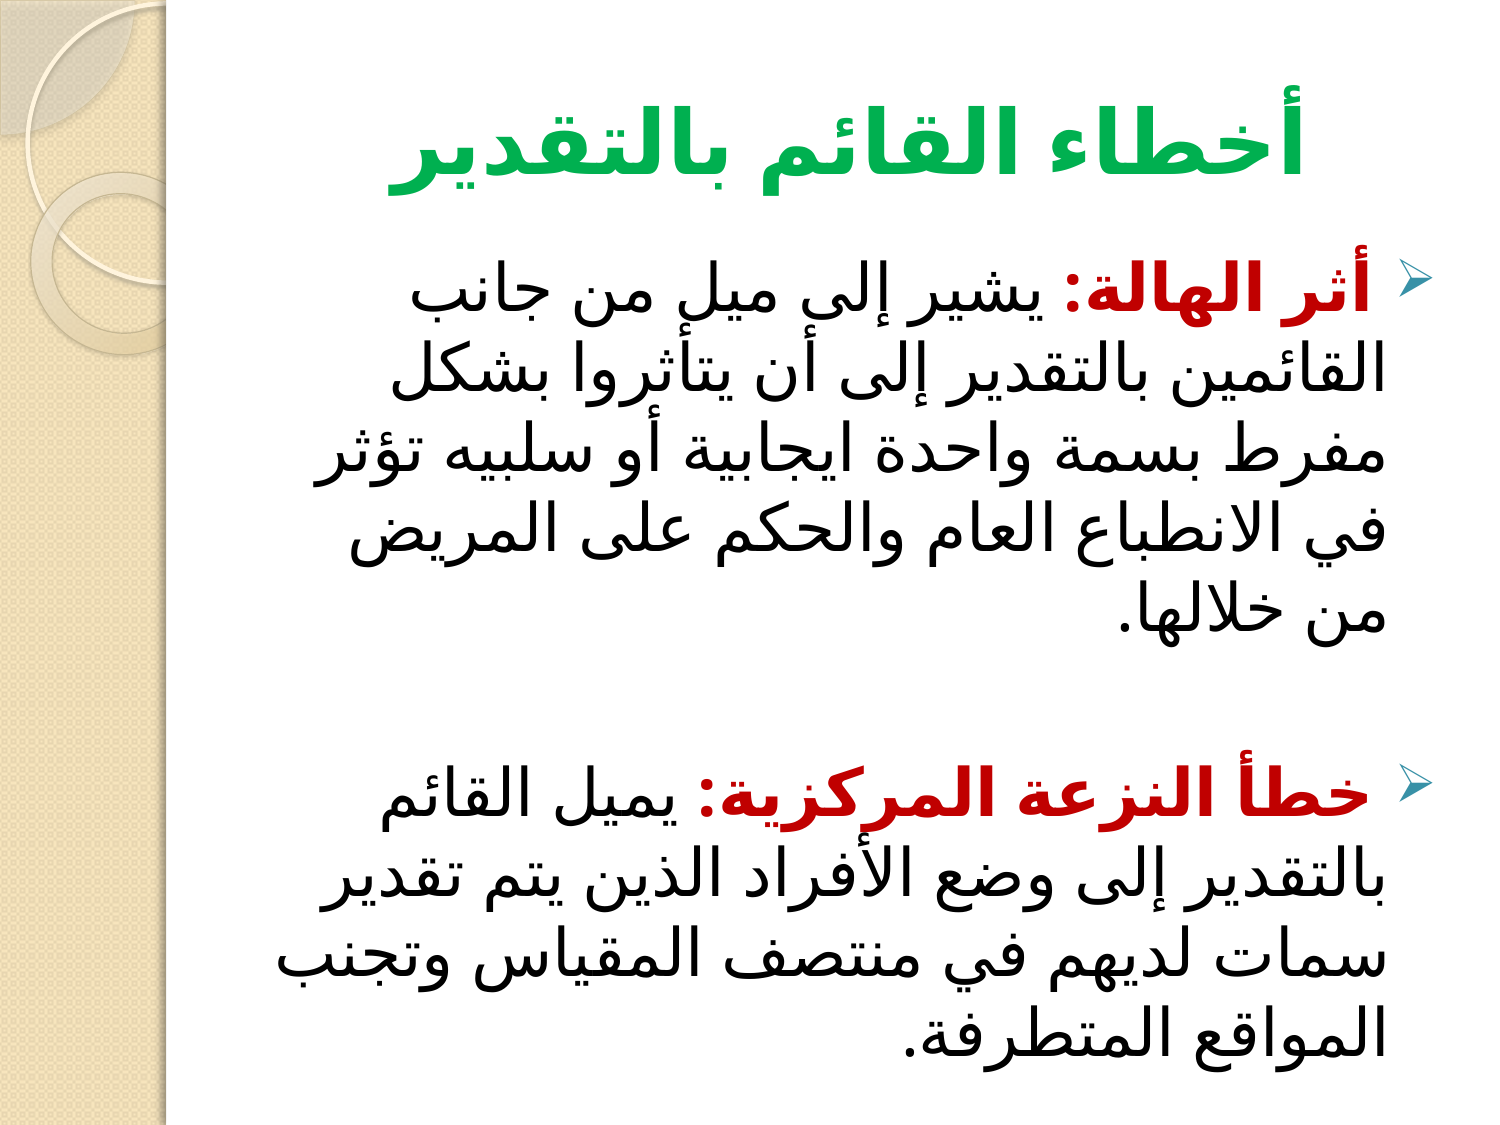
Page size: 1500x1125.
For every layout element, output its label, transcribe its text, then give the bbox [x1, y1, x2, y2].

list أثر الهالة: يشير إلى ميل من جانب القائمين بالتقدير إلى أن يتأثروا بشكل مفرط بسمة واحدة ايجابية أو سلبيه تؤثر في الانطباع العام والحكم على المريض من خلالها. خطأ النزعة المركزية: يميل القائم بالتقدير إلى وضع الأفراد الذين يتم تقدير سمات لديهم في منتصف المقياس وتجنب المواقع المتطرفة. [235, 237, 1466, 1025]
title أخطاء القائم بالتقدير [235, 45, 1466, 233]
